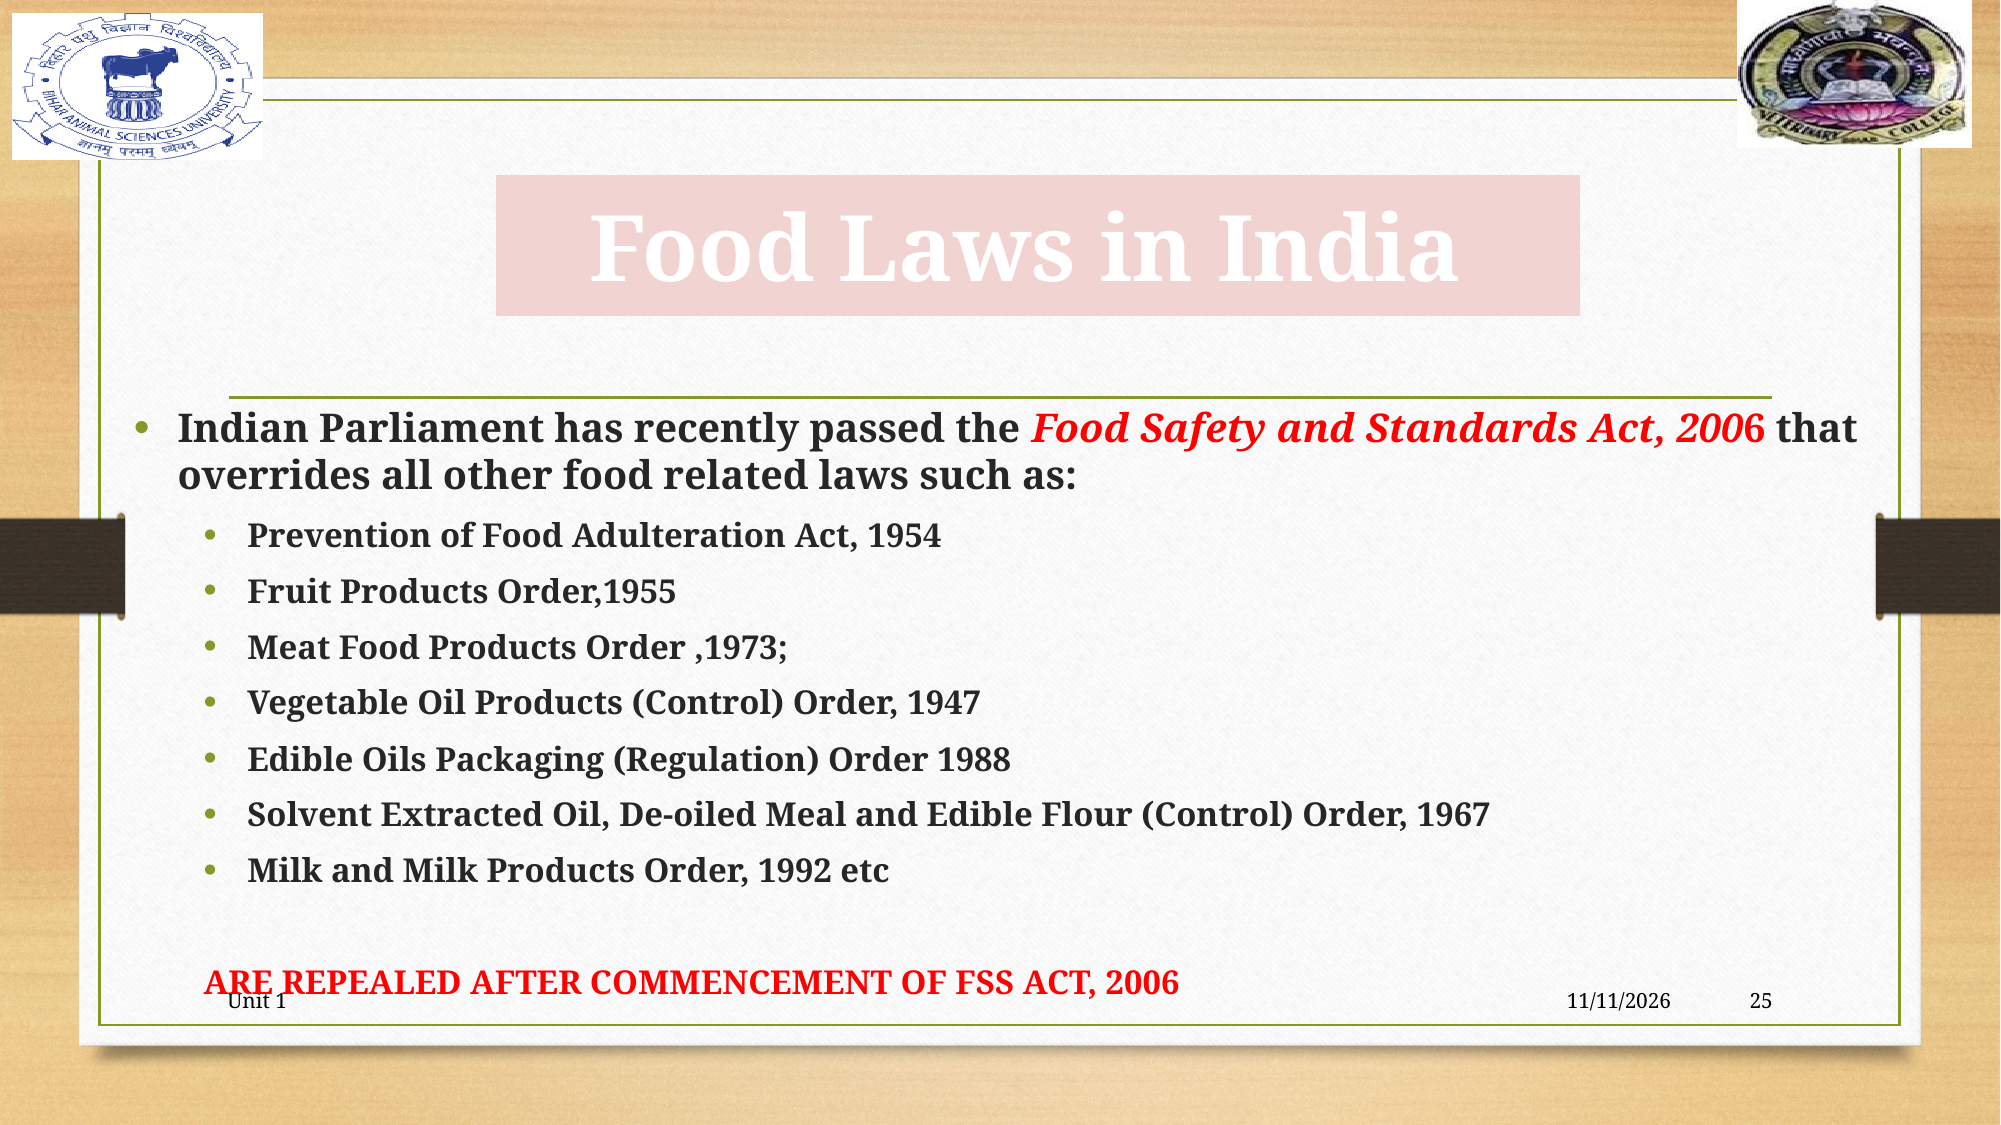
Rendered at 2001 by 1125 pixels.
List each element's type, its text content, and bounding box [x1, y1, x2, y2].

footer Unit 1 [212, 979, 1411, 1025]
picture [0, 0, 2001, 1125]
slide_number 25 [1698, 979, 1788, 1025]
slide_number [1423, 979, 1686, 1025]
list Indian Parliament has recently passed the Food Safety and Standards Act, 2006 that overrides all other food related laws such as: Prevention of Food Adulteration Act, 1954 Fruit Products Order,1955 Meat Food Products Order ,1973; Vegetable Oil Products (Control) Order, 1947 Edible Oils Packaging (Regulation) Order 1988 Solvent Extracted Oil, De-oiled Meal and Edible Flour (Control) Order, 1967 Milk and Milk Products Order, 1992 etc ARE REPEALED AFTER COMMENCEMENT OF FSS ACT, 2006 [119, 395, 1906, 1014]
title Food Laws in India [496, 175, 1580, 316]
